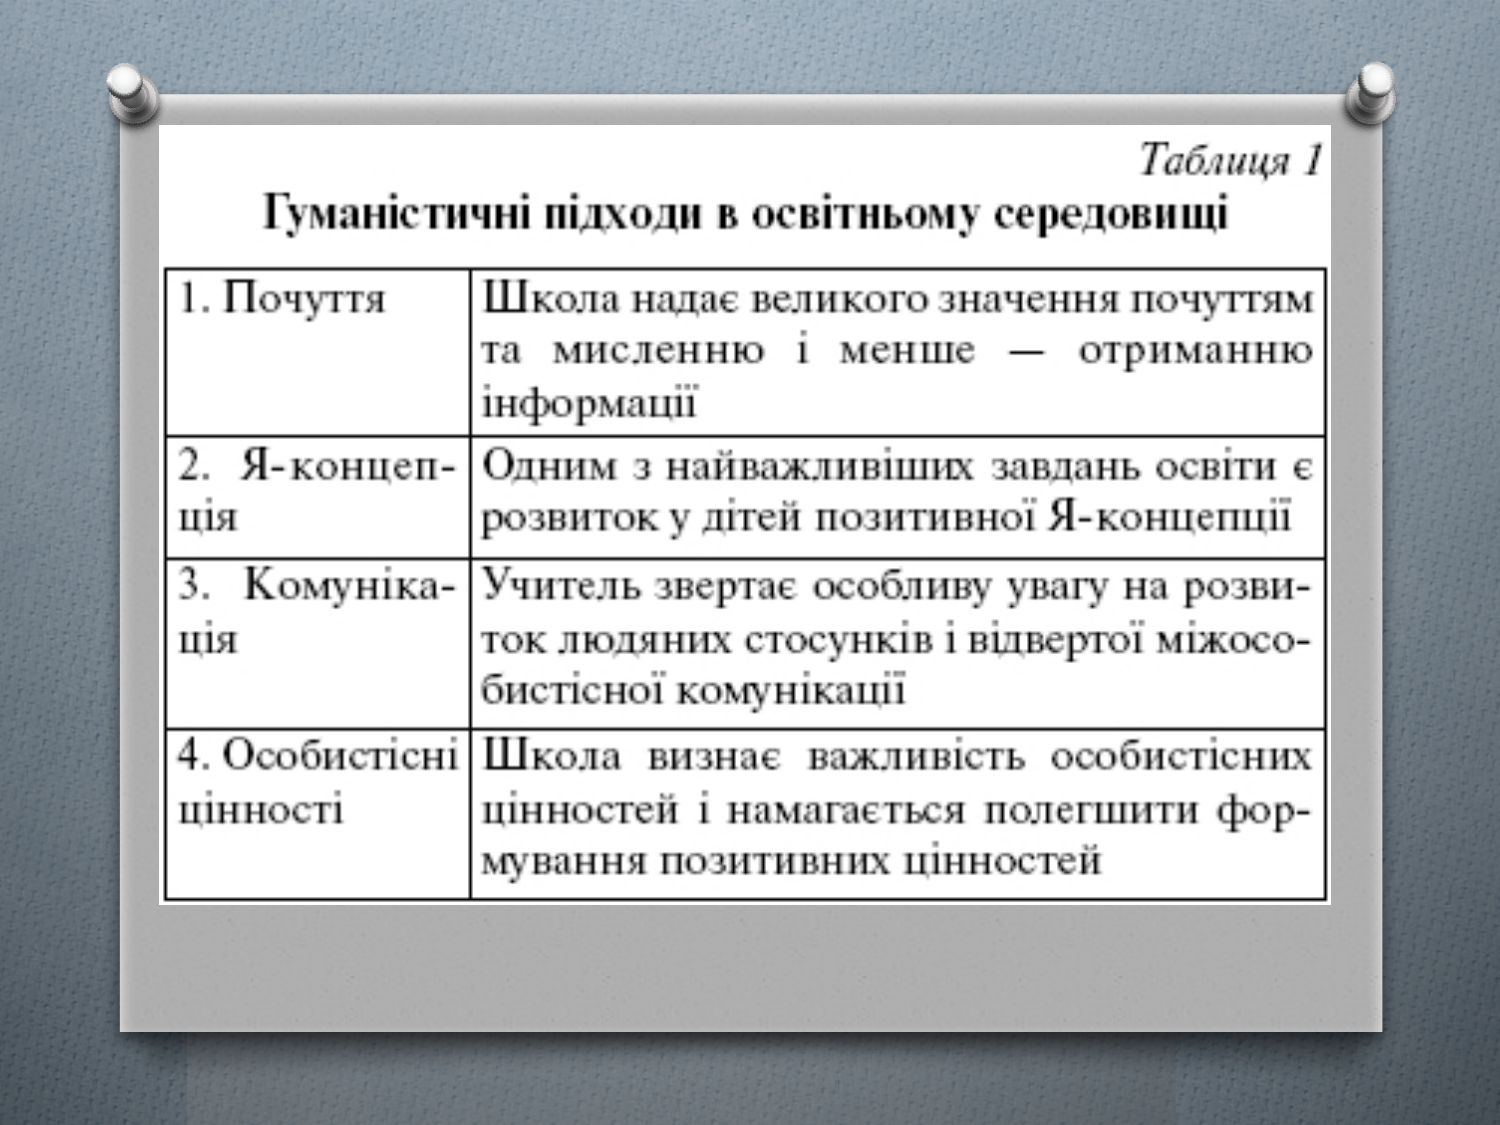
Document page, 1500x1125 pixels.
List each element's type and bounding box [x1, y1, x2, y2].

picture [75, 29, 1331, 906]
picture [1317, 35, 1439, 156]
